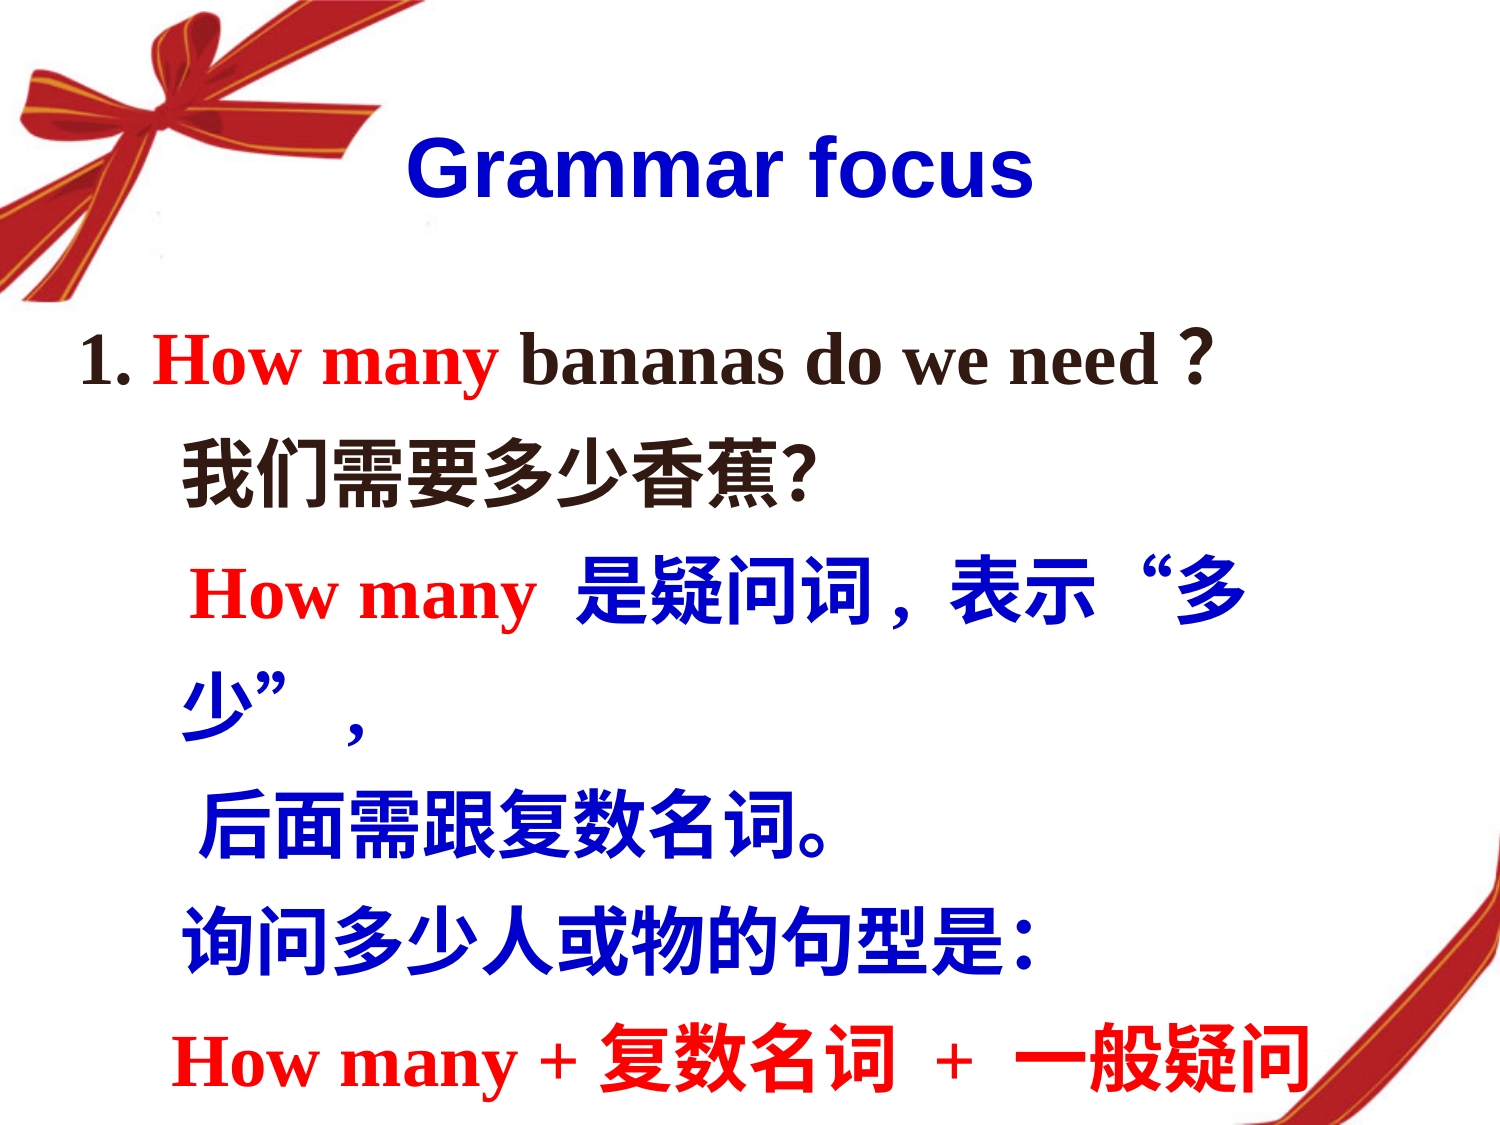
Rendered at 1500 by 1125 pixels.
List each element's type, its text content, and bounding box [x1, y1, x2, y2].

text_box Grammar focus [390, 104, 1077, 223]
picture [0, 0, 1500, 1125]
subtitle 1. How many bananas do we need？ 我们需要多少香蕉？ How many 是疑问词, 表示“多少”, 后面需跟复数名词。 询问多少人或物的句型是： How many +复数名词 + 一般疑问句。 [62, 275, 1433, 965]
